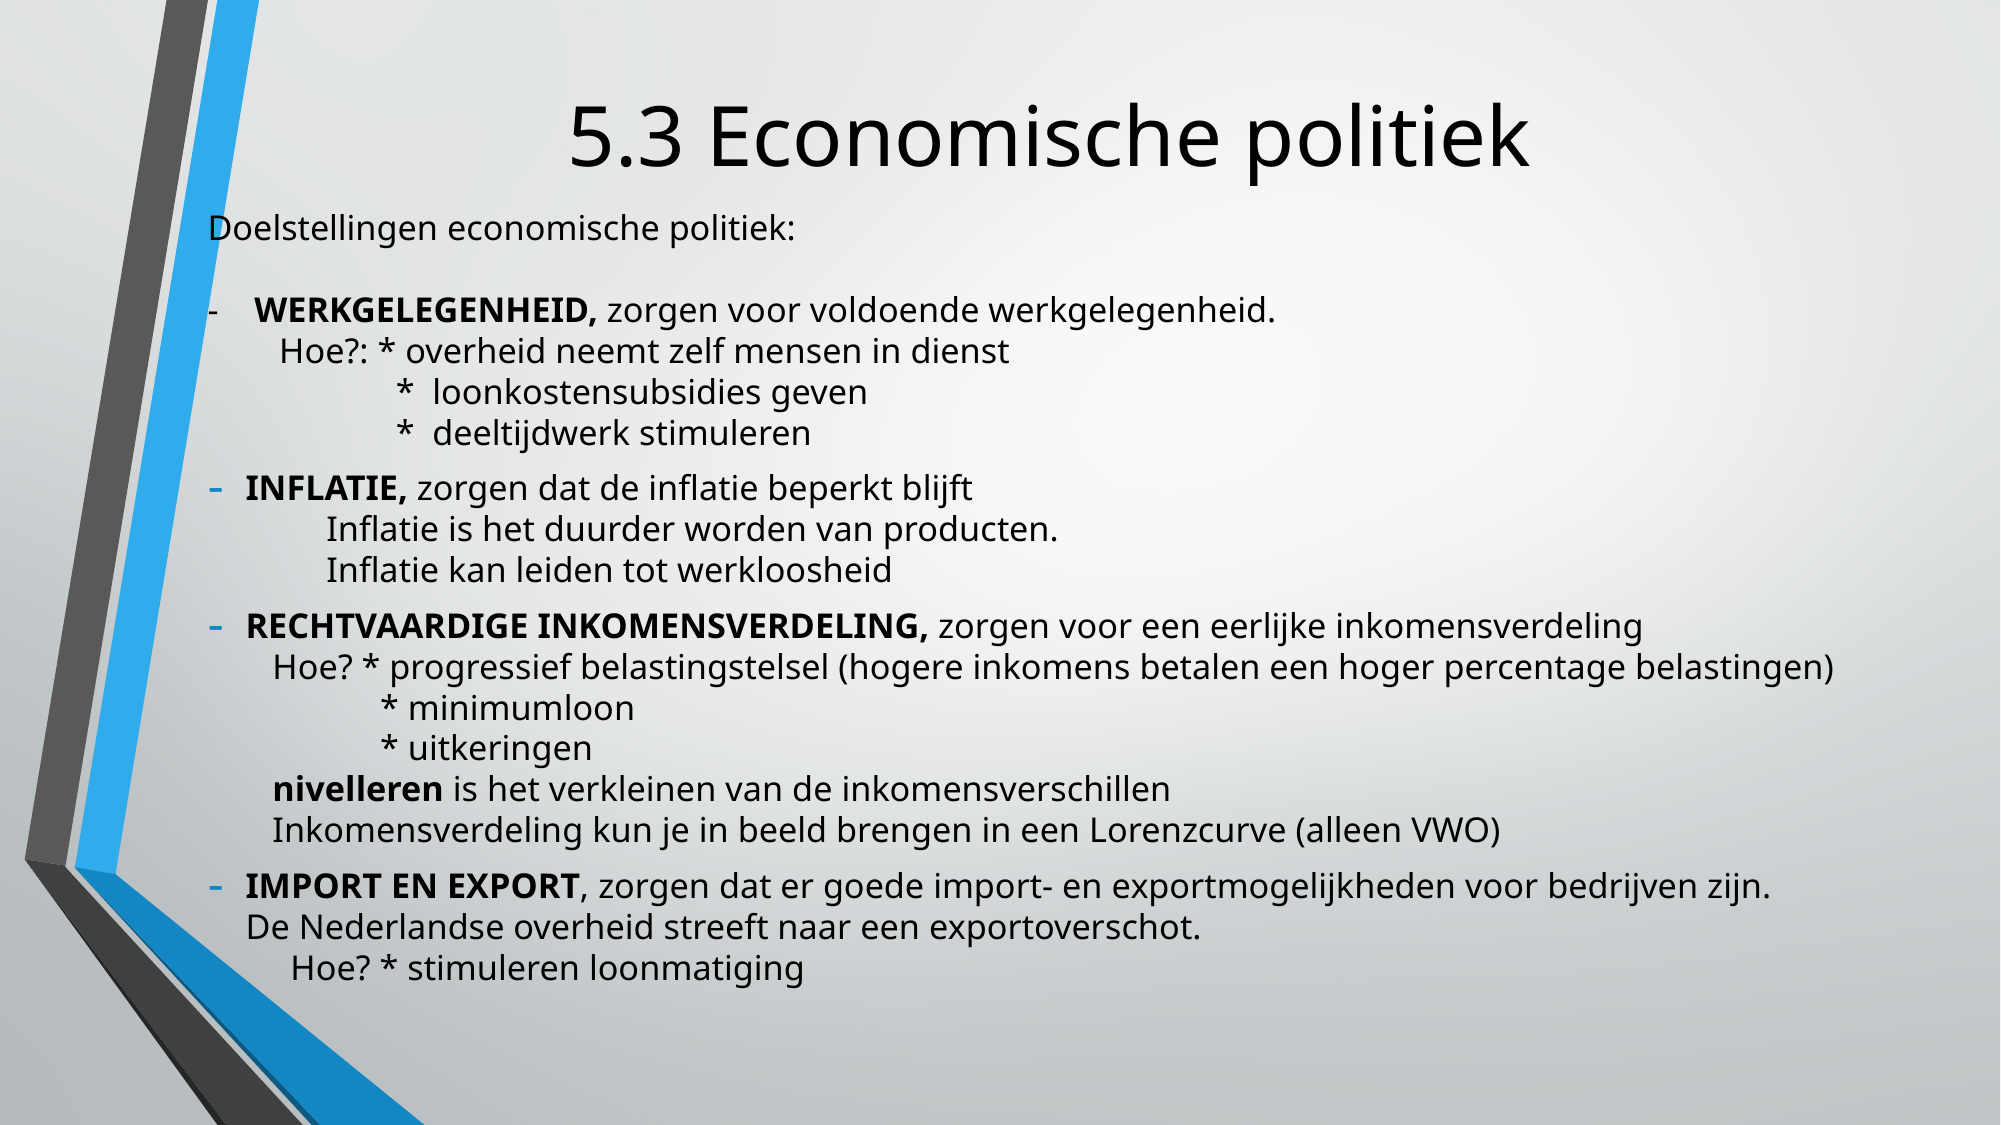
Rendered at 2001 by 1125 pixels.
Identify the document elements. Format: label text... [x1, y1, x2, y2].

list Doelstellingen economische politiek: - WERKGELEGENHEID, zorgen voor voldoende werkgelegenheid. Hoe?: * overheid neemt zelf mensen in dienst * loonkostensubsidies geven * deeltijdwerk stimuleren INFLATIE, zorgen dat de inflatie beperkt blijft Inflatie is het duurder worden van producten. Inflatie kan leiden tot werkloosheid RECHTVAARDIGE INKOMENSVERDELING, zorgen voor een eerlijke inkomensverdeling Hoe? * progressief belastingstelsel (hogere inkomens betalen een hoger percentage belastingen) * minimumloon * uitkeringen nivelleren is het verkleinen van de inkomensverschillen Inkomensverdeling kun je in beeld brengen in een Lorenzcurve (alleen VWO) IMPORT EN EXPORT, zorgen dat er goede import- en exportmogelijkheden voor bedrijven zijn. De Nederlandse overheid streeft naar een exportoverschot. Hoe? * stimuleren loonmatiging [192, 194, 1977, 1112]
title 5.3 Economische politiek [228, 32, 1872, 194]
